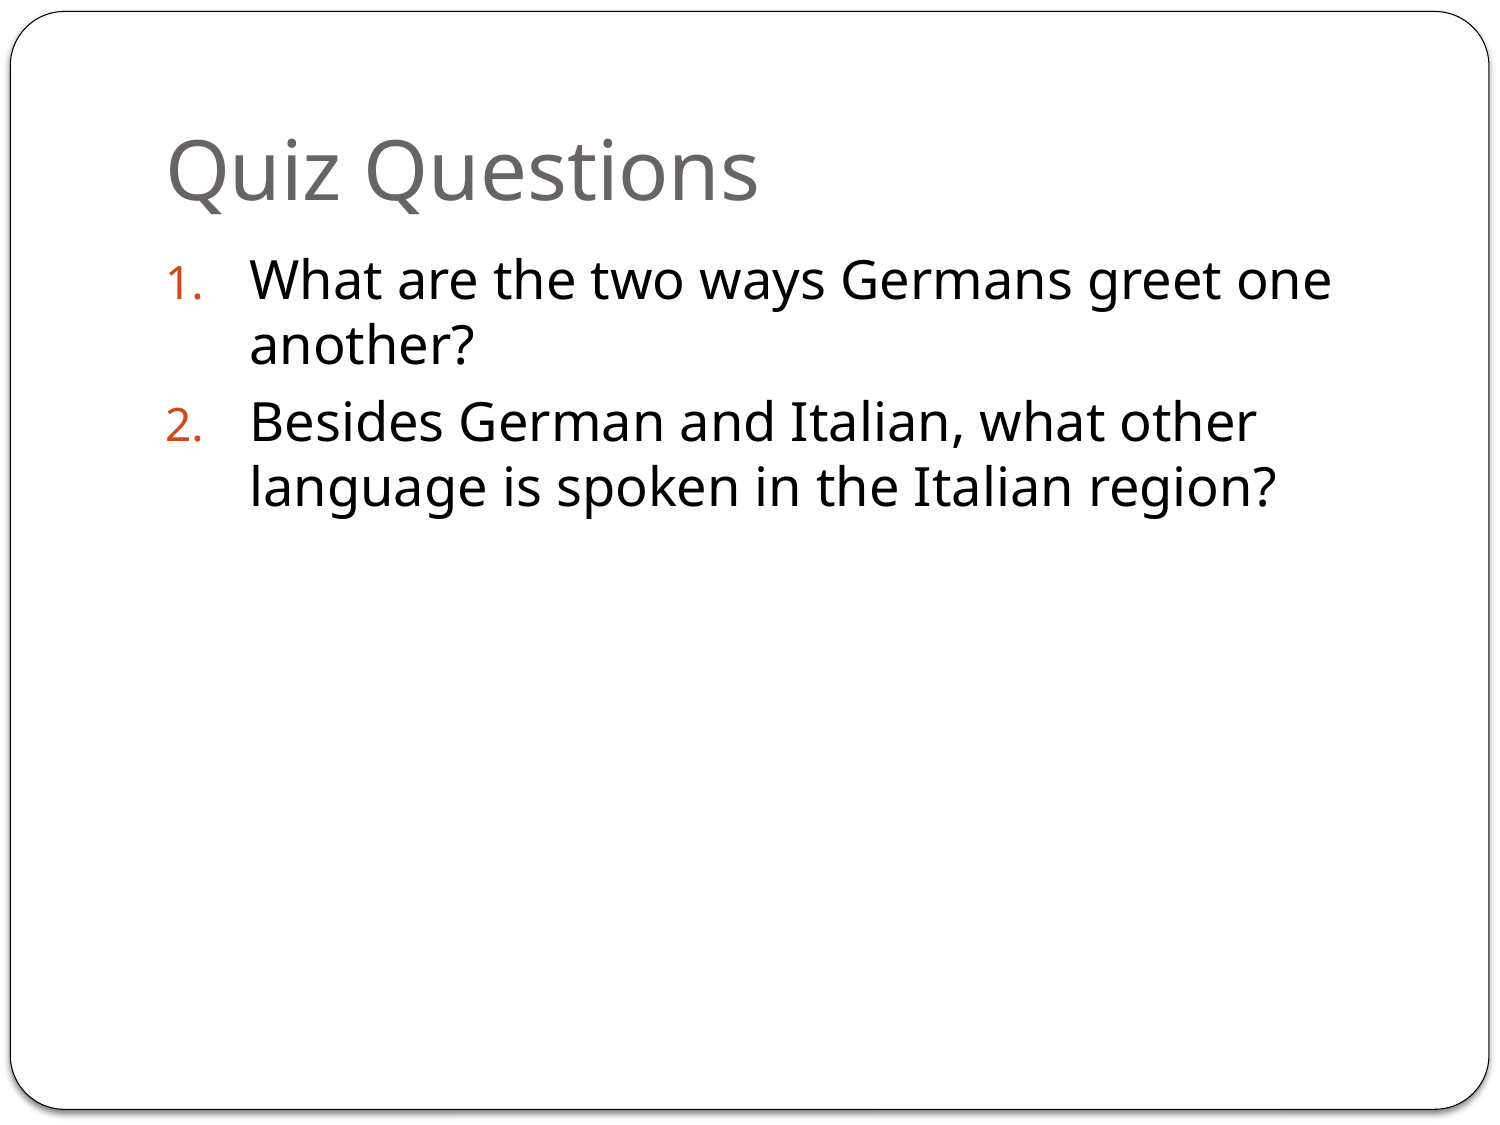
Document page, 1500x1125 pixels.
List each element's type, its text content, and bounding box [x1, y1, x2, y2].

list What are the two ways Germans greet one another? Besides German and Italian, what other language is spoken in the Italian region? [149, 237, 1426, 988]
title Quiz Questions [149, 44, 1426, 233]
